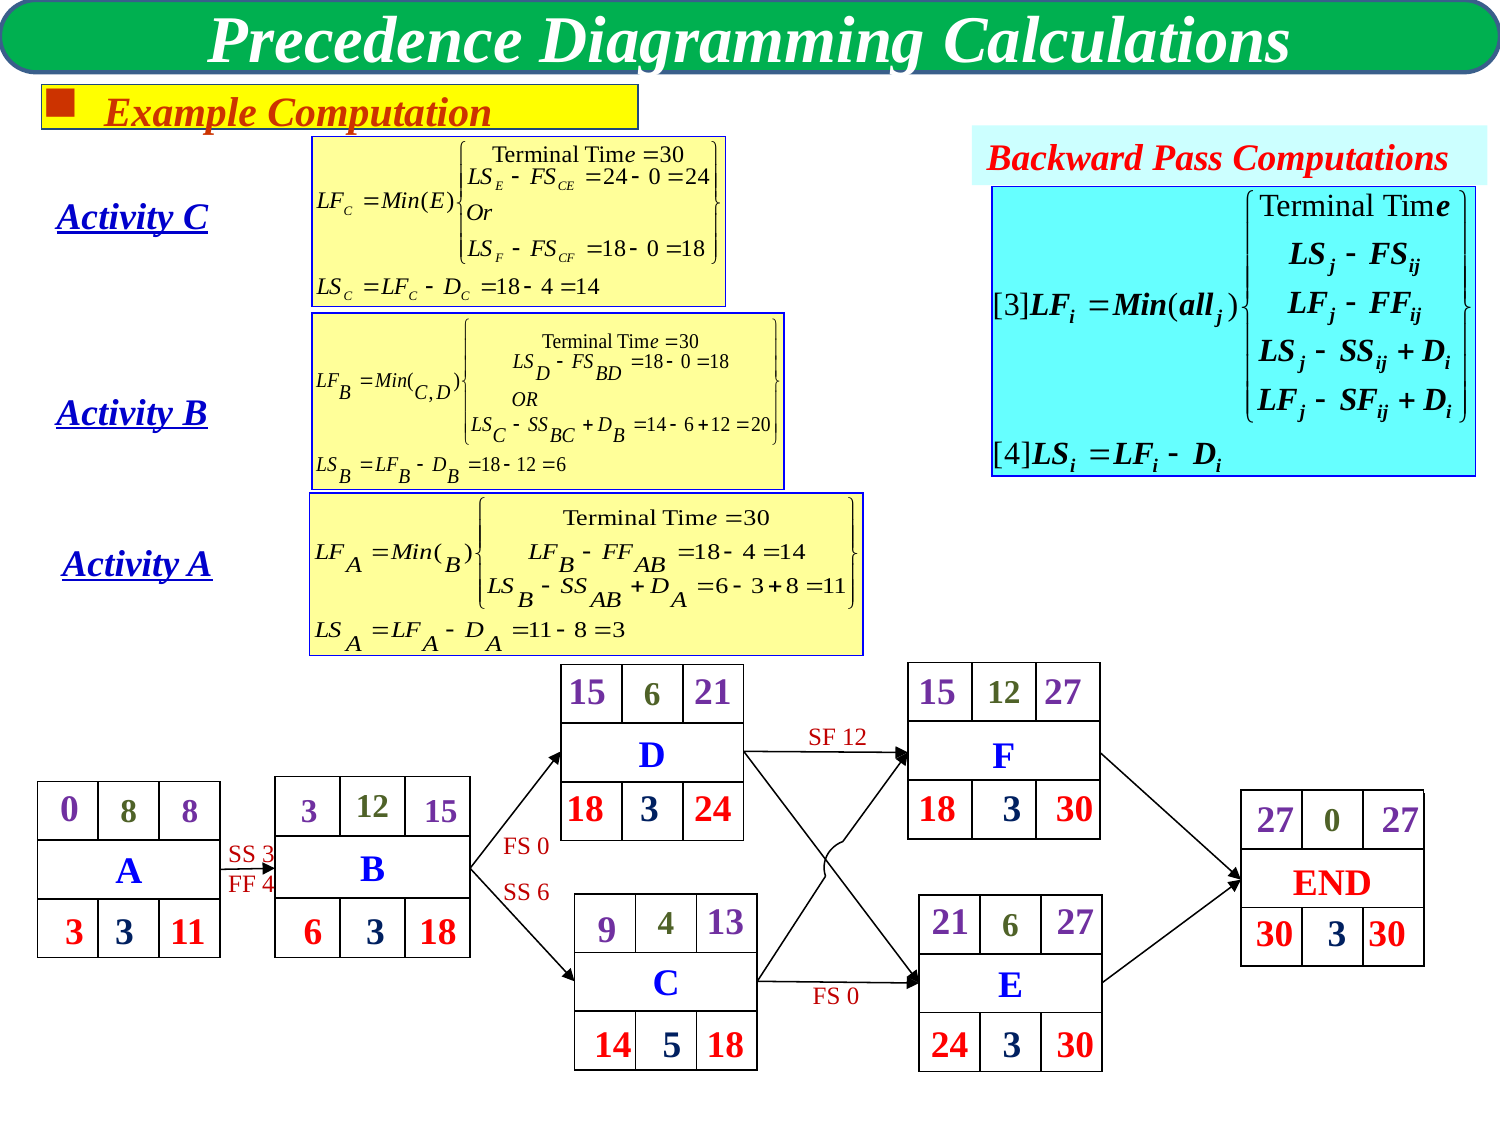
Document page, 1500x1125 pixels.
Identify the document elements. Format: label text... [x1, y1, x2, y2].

text_box Example Computation [41, 84, 638, 130]
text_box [37, 659, 1438, 1074]
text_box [41, 137, 726, 306]
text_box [199, 683, 901, 1039]
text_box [971, 125, 1488, 476]
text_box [41, 313, 784, 489]
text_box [47, 493, 863, 656]
text_box Precedence Diagramming Calculations [0, 0, 1500, 75]
